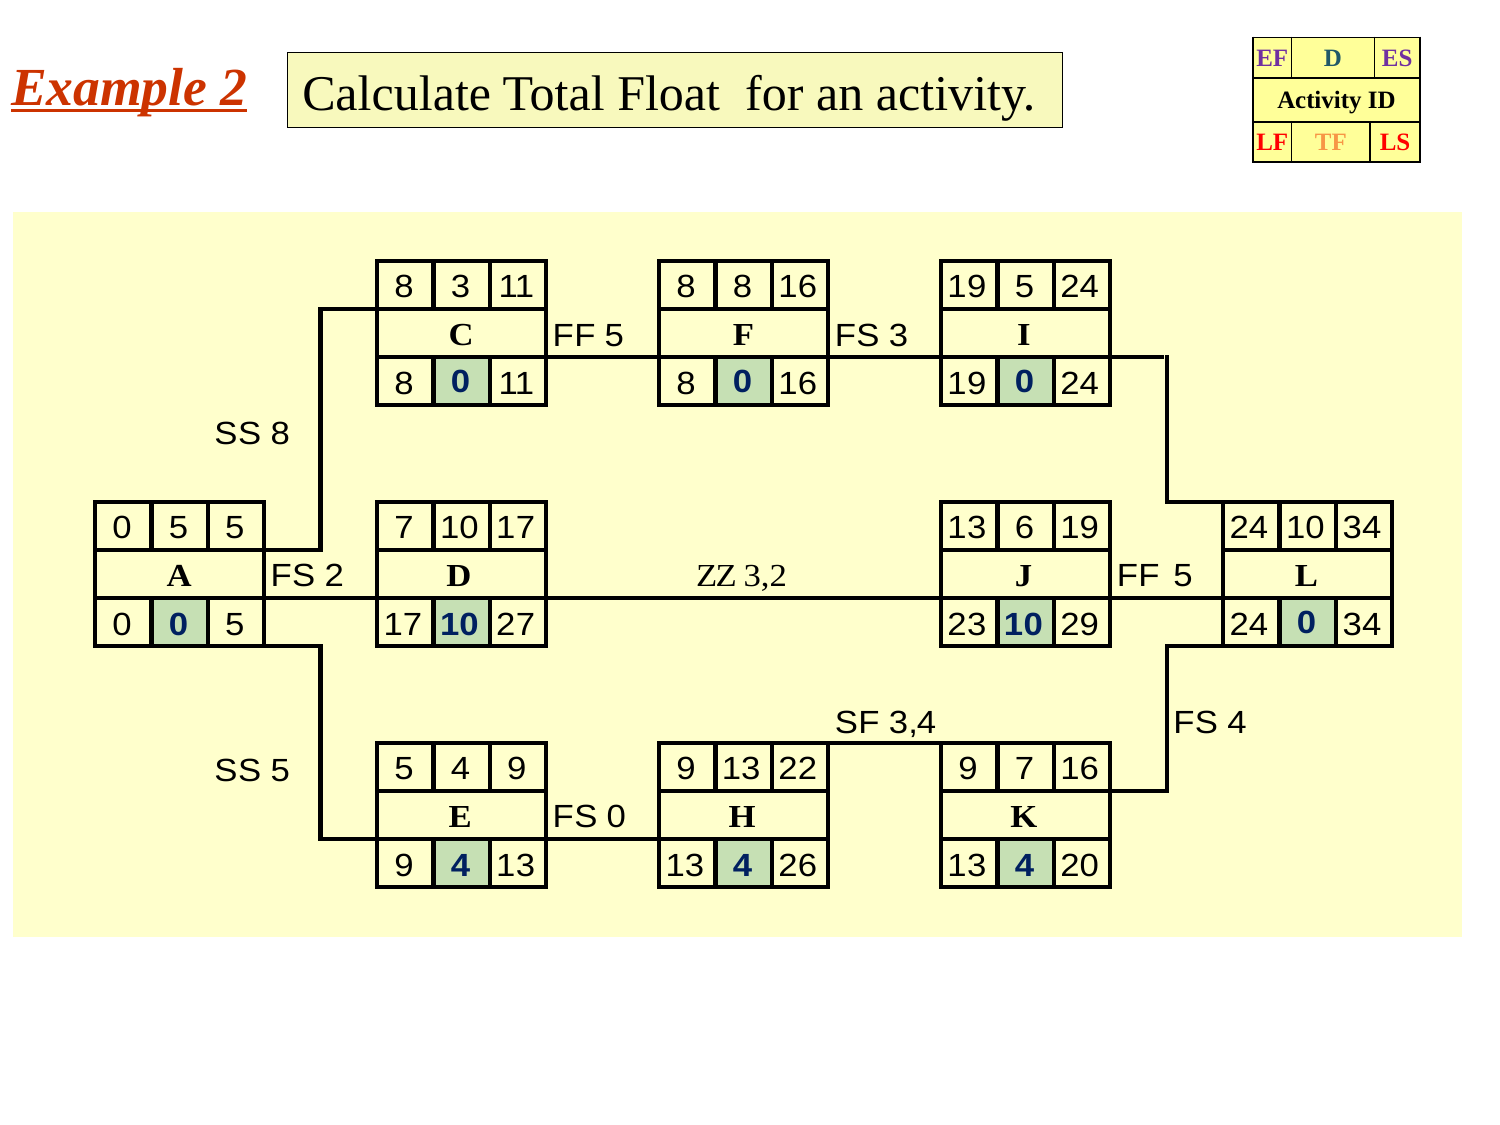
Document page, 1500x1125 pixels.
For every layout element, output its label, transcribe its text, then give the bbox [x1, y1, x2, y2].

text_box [12, 212, 1462, 938]
text_box Calculate Total Float for an activity. [287, 52, 1063, 128]
table_header ES [1375, 38, 1419, 77]
table_header D [1292, 38, 1374, 77]
table_cell LS [1371, 123, 1419, 161]
table_cell Activity ID [1254, 79, 1419, 121]
table_cell TF [1292, 123, 1369, 161]
table_cell LF [1254, 123, 1291, 161]
title Example 2 [0, 44, 263, 125]
table_header EF [1254, 38, 1291, 77]
